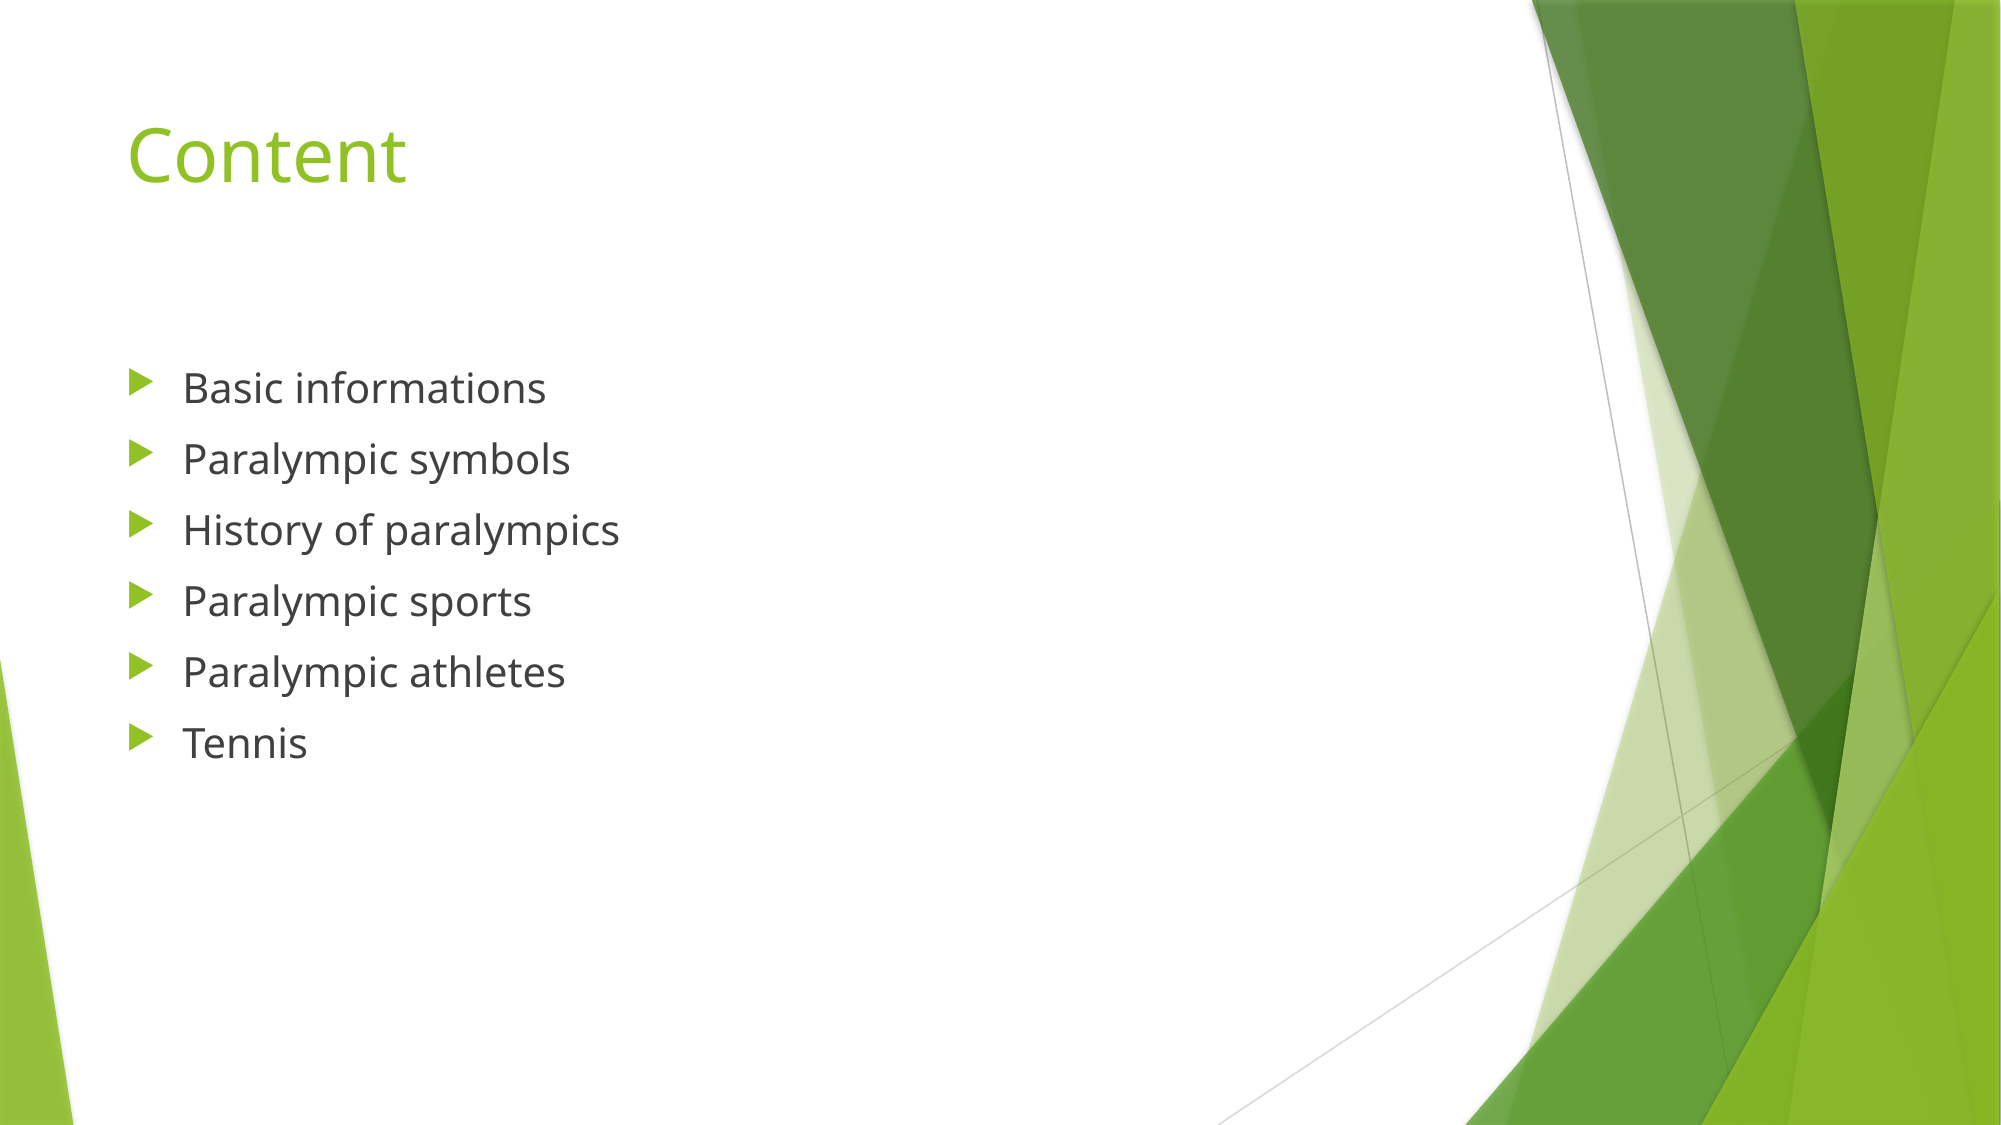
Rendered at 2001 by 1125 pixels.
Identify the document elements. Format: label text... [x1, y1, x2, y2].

title Content [111, 99, 1522, 317]
list Basic informations Paralympic symbols History of paralympics Paralympic sports Paralympic athletes Tennis [111, 354, 1522, 992]
